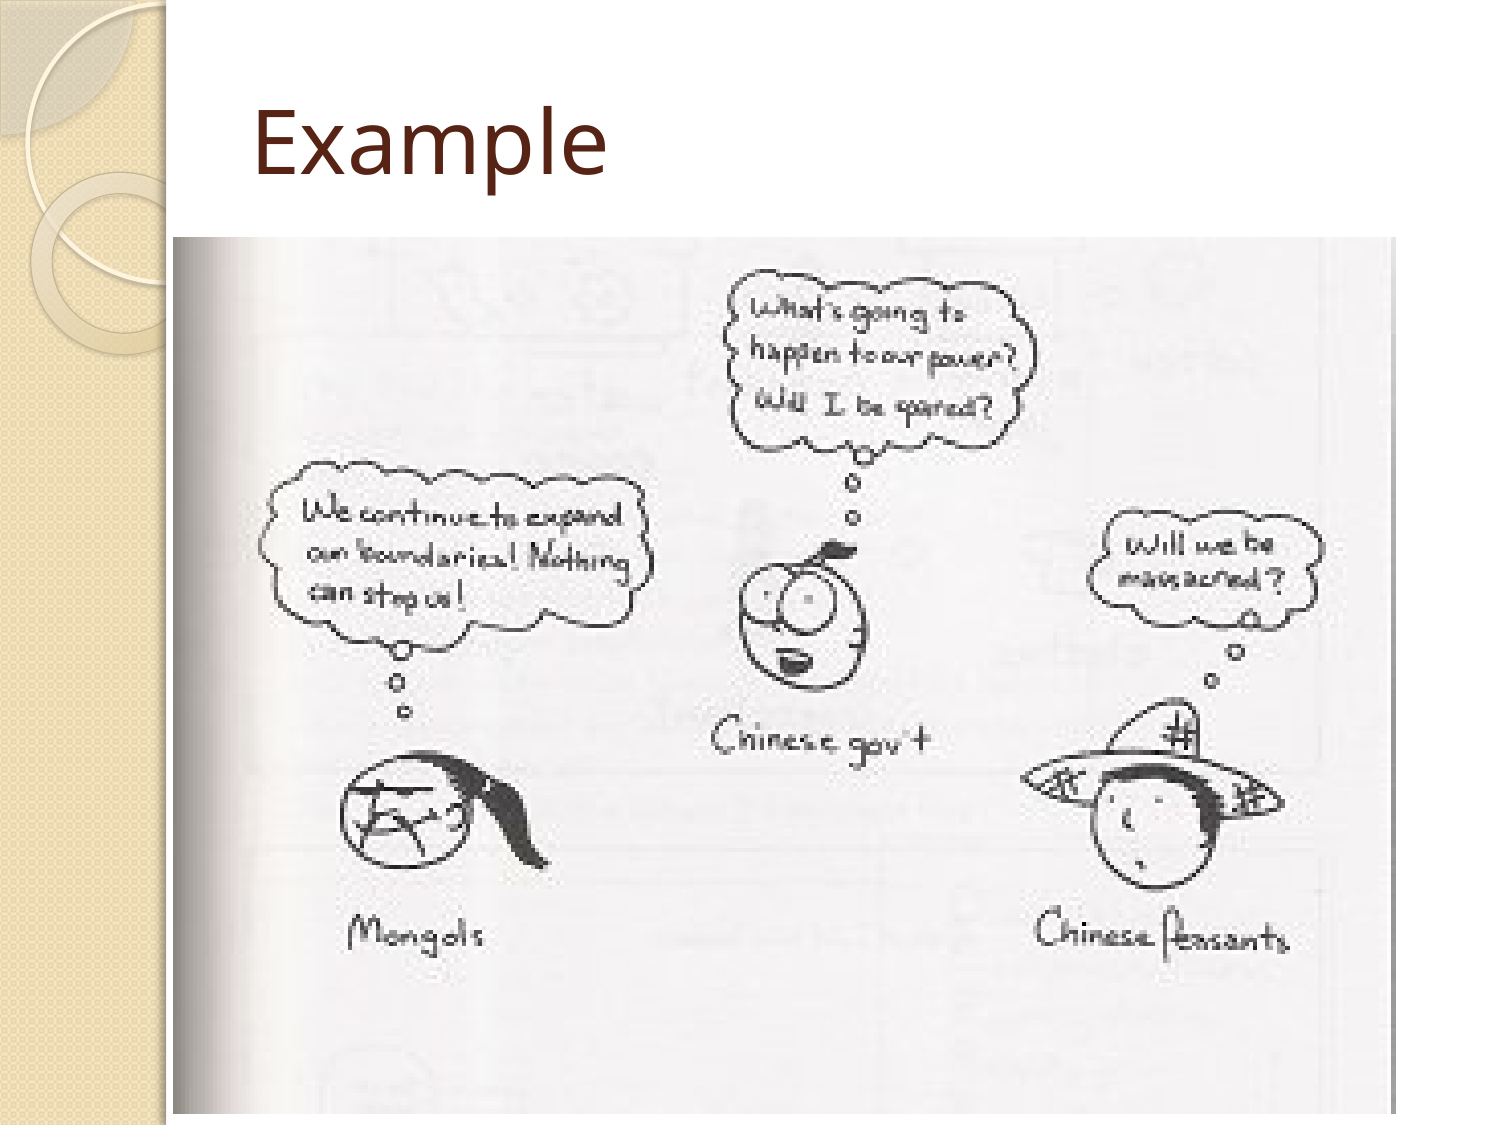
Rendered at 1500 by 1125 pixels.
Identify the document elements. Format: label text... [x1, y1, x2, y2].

title Example [235, 45, 1466, 233]
picture [173, 237, 1396, 1114]
